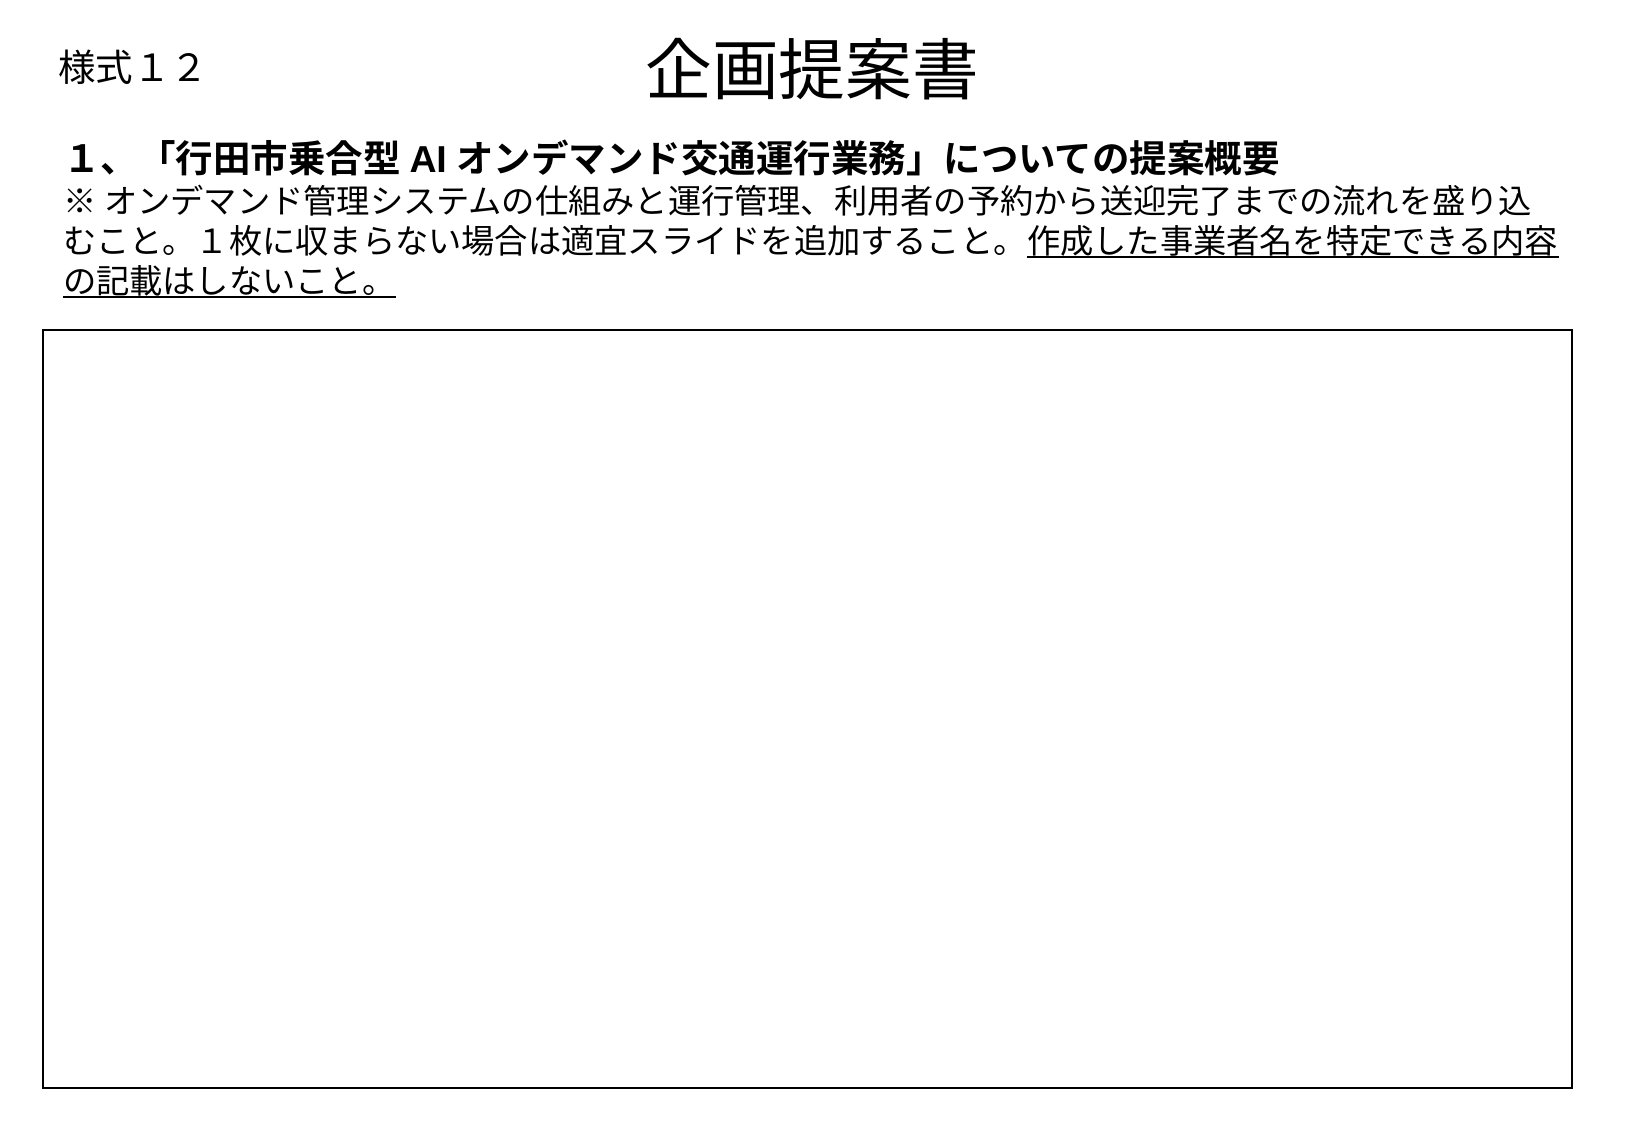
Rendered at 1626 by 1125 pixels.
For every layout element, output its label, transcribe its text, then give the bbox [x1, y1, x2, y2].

text_box [43, 330, 1572, 1088]
text_box 様式１２ [43, 36, 355, 97]
text_box １、「行田市乗合型AIオンデマンド交通運行業務」についての提案概要 ※オンデマンド管理システムの仕組みと運行管理、利用者の予約から送迎完了までの流れを盛り込むこと。１枚に収まらない場合は適宜スライドを追加すること。作成した事業者名を特定できる内容の記載はしないこと。 [48, 127, 1577, 308]
title 企画提案書 [562, 7, 1063, 127]
